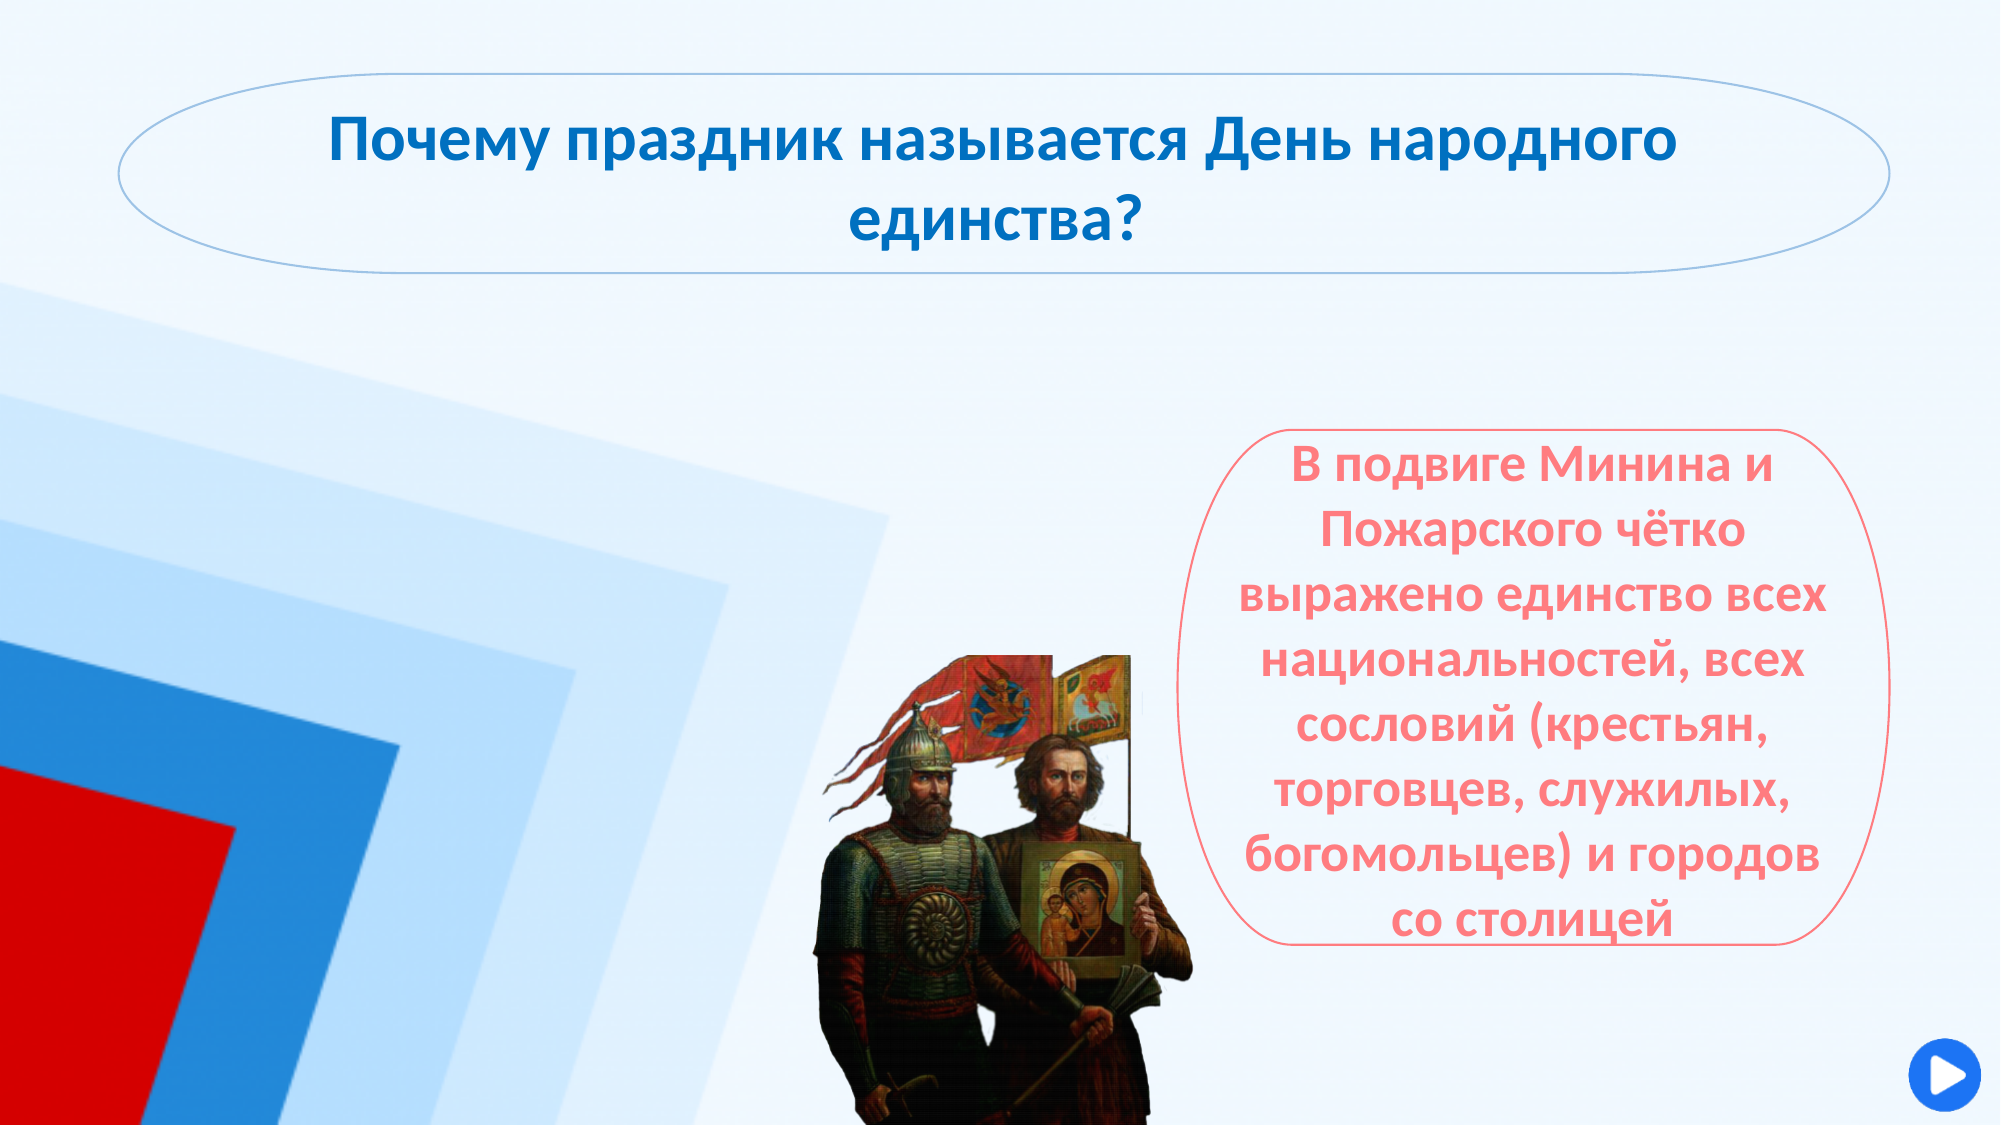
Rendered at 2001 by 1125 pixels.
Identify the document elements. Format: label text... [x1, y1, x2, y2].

text_box Почему праздник называется День народного единства? [117, 72, 1891, 275]
picture [0, 0, 2001, 1125]
text_box В подвиге Минина и Пожарского чётко выражено единство всех национальностей, всех сословий (крестьян, торговцев, служилых, богомольцев) и городов со столицей [1177, 428, 1891, 946]
